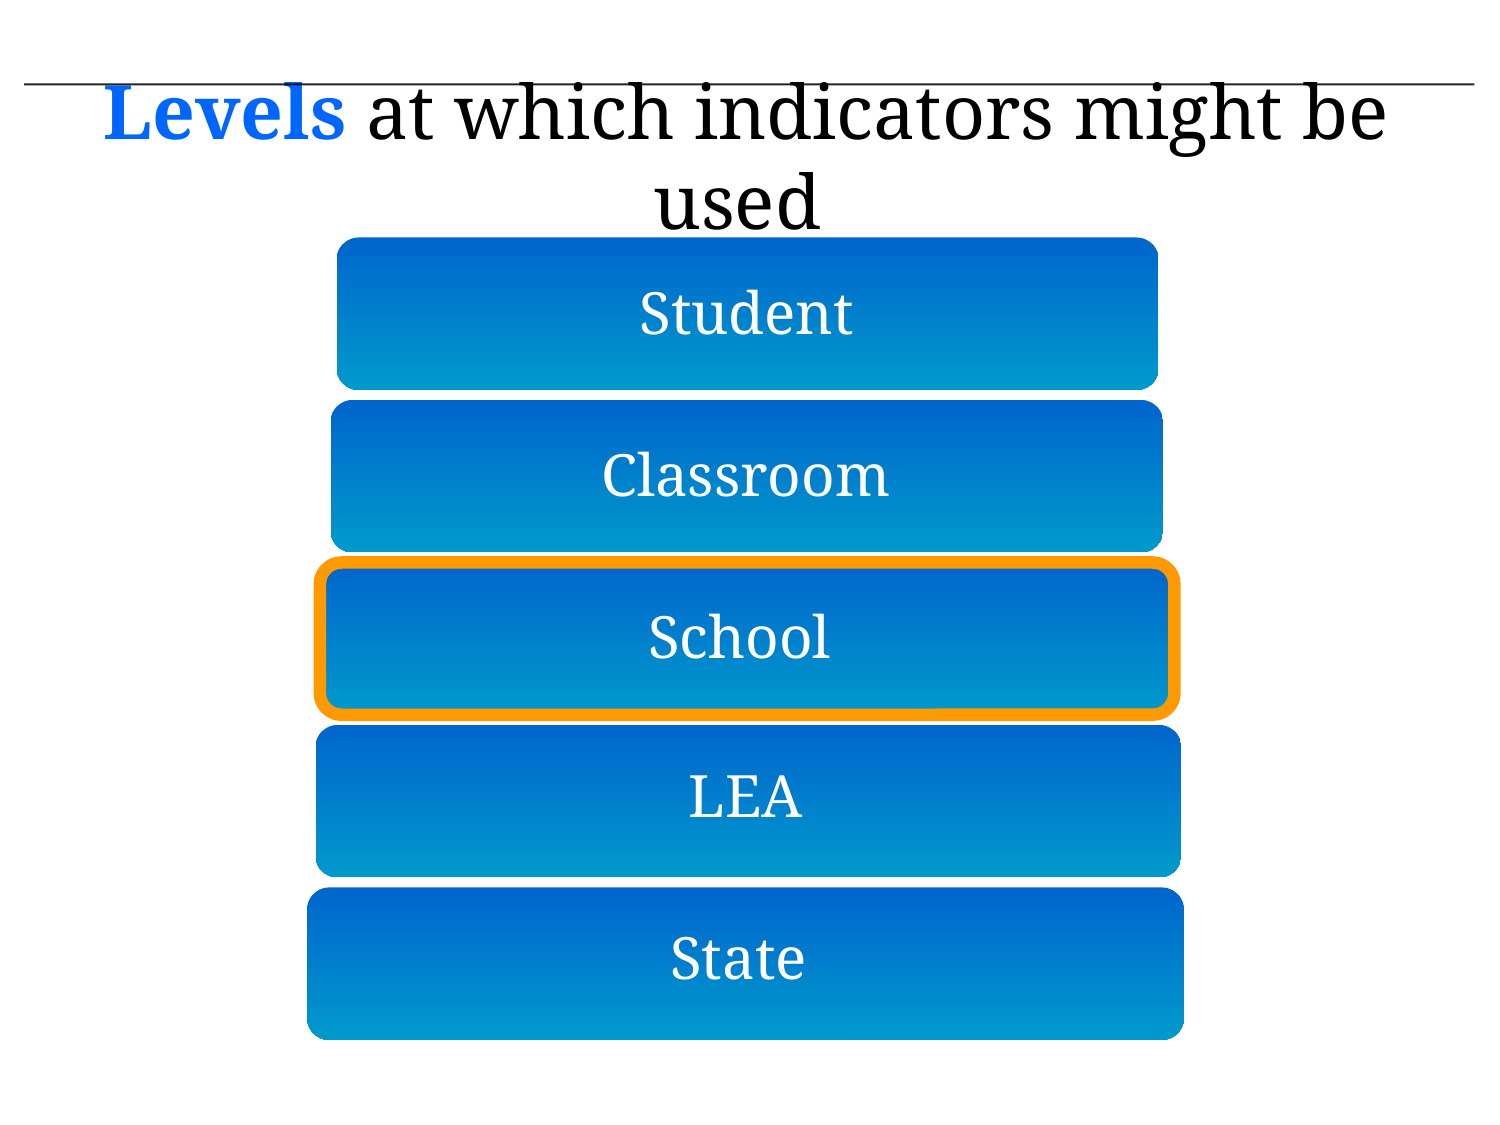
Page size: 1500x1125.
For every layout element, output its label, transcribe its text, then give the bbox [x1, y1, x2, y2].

text_box Student [383, 279, 1111, 343]
text_box [315, 724, 1182, 878]
text_box Levels at which indicators might be used [43, 99, 1451, 209]
text_box [336, 237, 1159, 390]
text_box State [573, 924, 920, 988]
text_box [307, 887, 1184, 1040]
text_box LEA [544, 762, 947, 826]
text_box [330, 399, 1163, 553]
text_box School [471, 604, 1024, 668]
text_box [319, 562, 1175, 715]
text_box Classroom [377, 441, 1114, 505]
